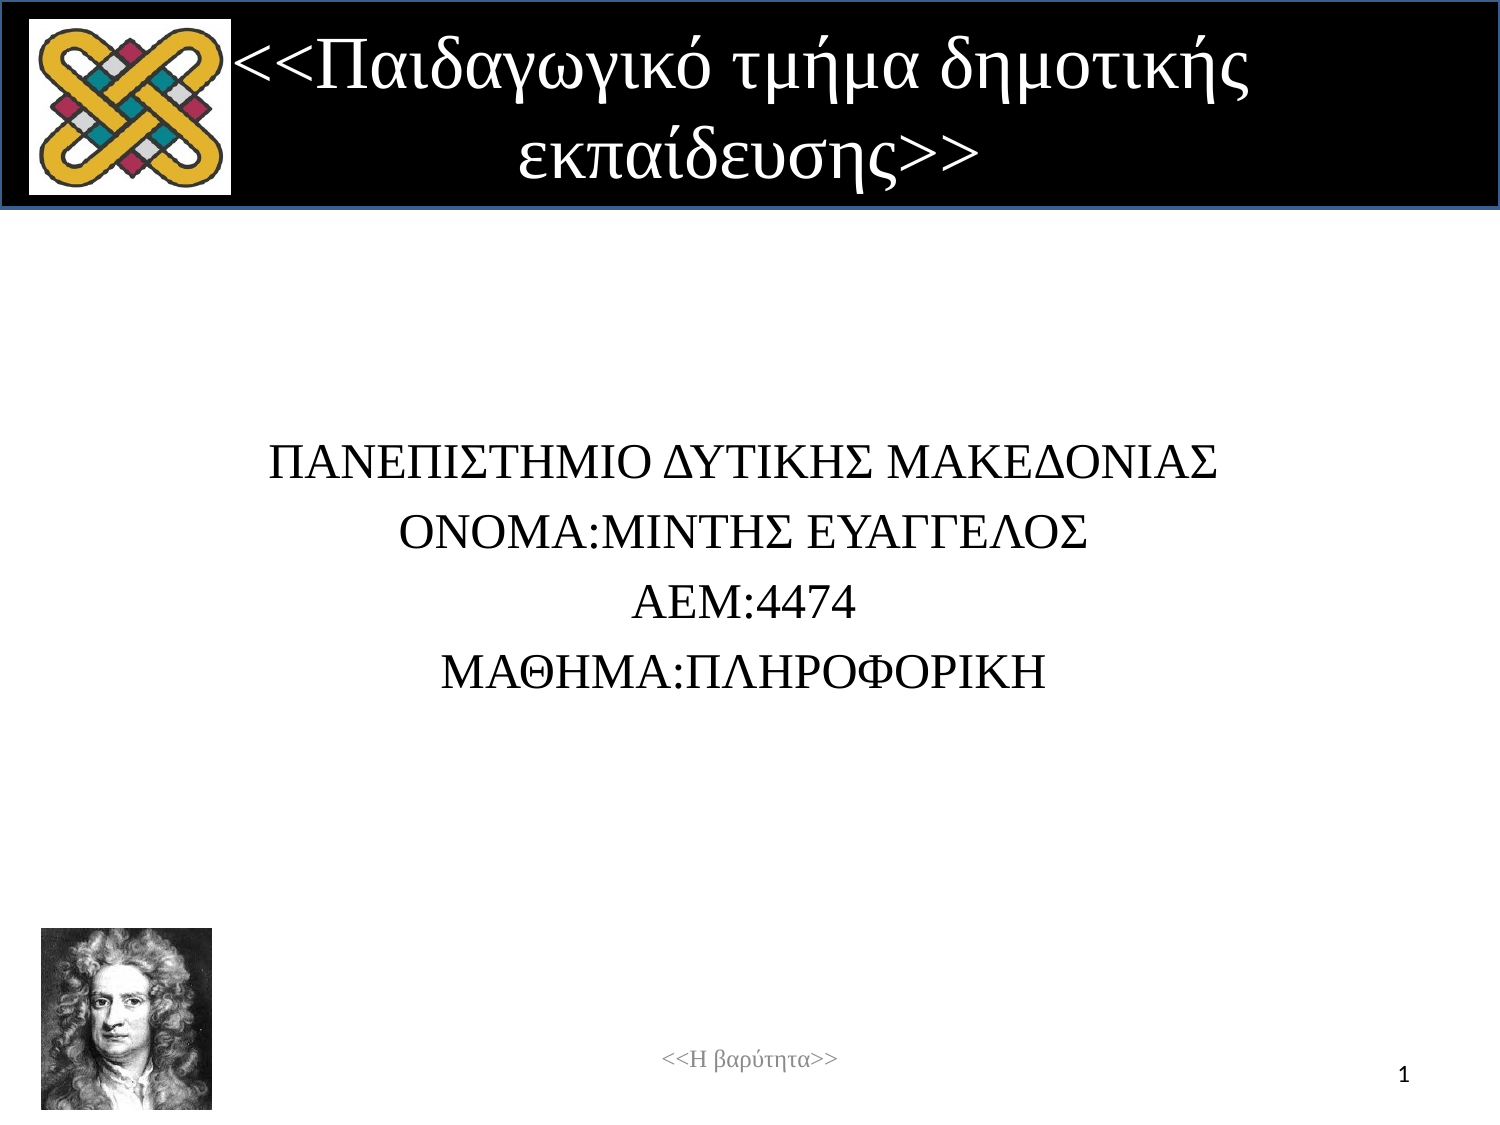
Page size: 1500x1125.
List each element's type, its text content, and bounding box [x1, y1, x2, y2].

slide_number 1 [1074, 1042, 1425, 1103]
picture [41, 928, 212, 1110]
footer <<Η βαρύτητα>> [512, 1042, 988, 1103]
subtitle ΠΑΝΕΠΙΣΤΗΜΙΟ ΔΥΤΙΚΗΣ ΜΑΚΕΔΟΝΙΑΣ ΟΝΟΜΑ:ΜΙΝΤΗΣ ΕΥΑΓΓΕΛΟΣ ΑΕΜ:4474 ΜΑΘΗΜΑ:ΠΛΗΡΟΦΟΡΙΚΗ [218, 420, 1269, 843]
picture [29, 19, 231, 195]
